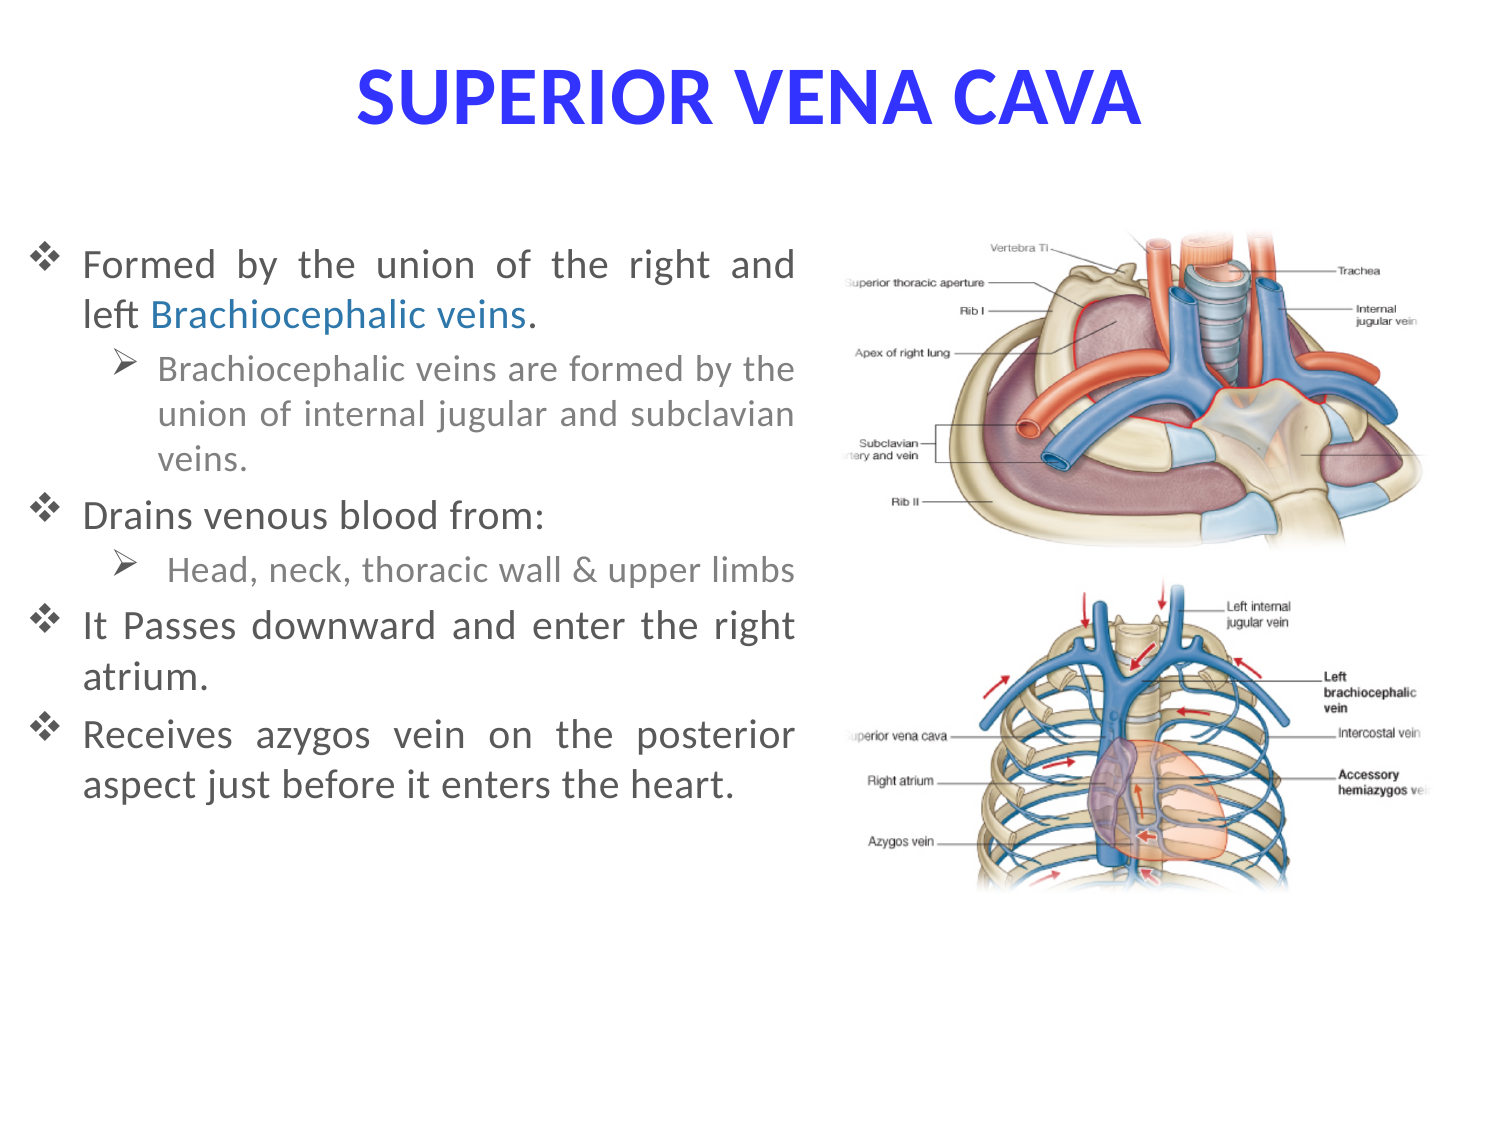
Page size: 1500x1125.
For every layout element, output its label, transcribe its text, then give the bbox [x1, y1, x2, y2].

list Formed by the union of the right and left Brachiocephalic veins. Brachiocephalic veins are formed by the union of internal jugular and subclavian veins. Drains venous blood from: Head, neck, thoracic wall & upper limbs It Passes downward and enter the right atrium. Receives azygos vein on the posterior aspect just before it enters the heart. [0, 229, 813, 895]
picture [837, 226, 1431, 553]
title Superior Vena Cava [99, 45, 1400, 149]
picture [841, 573, 1435, 896]
